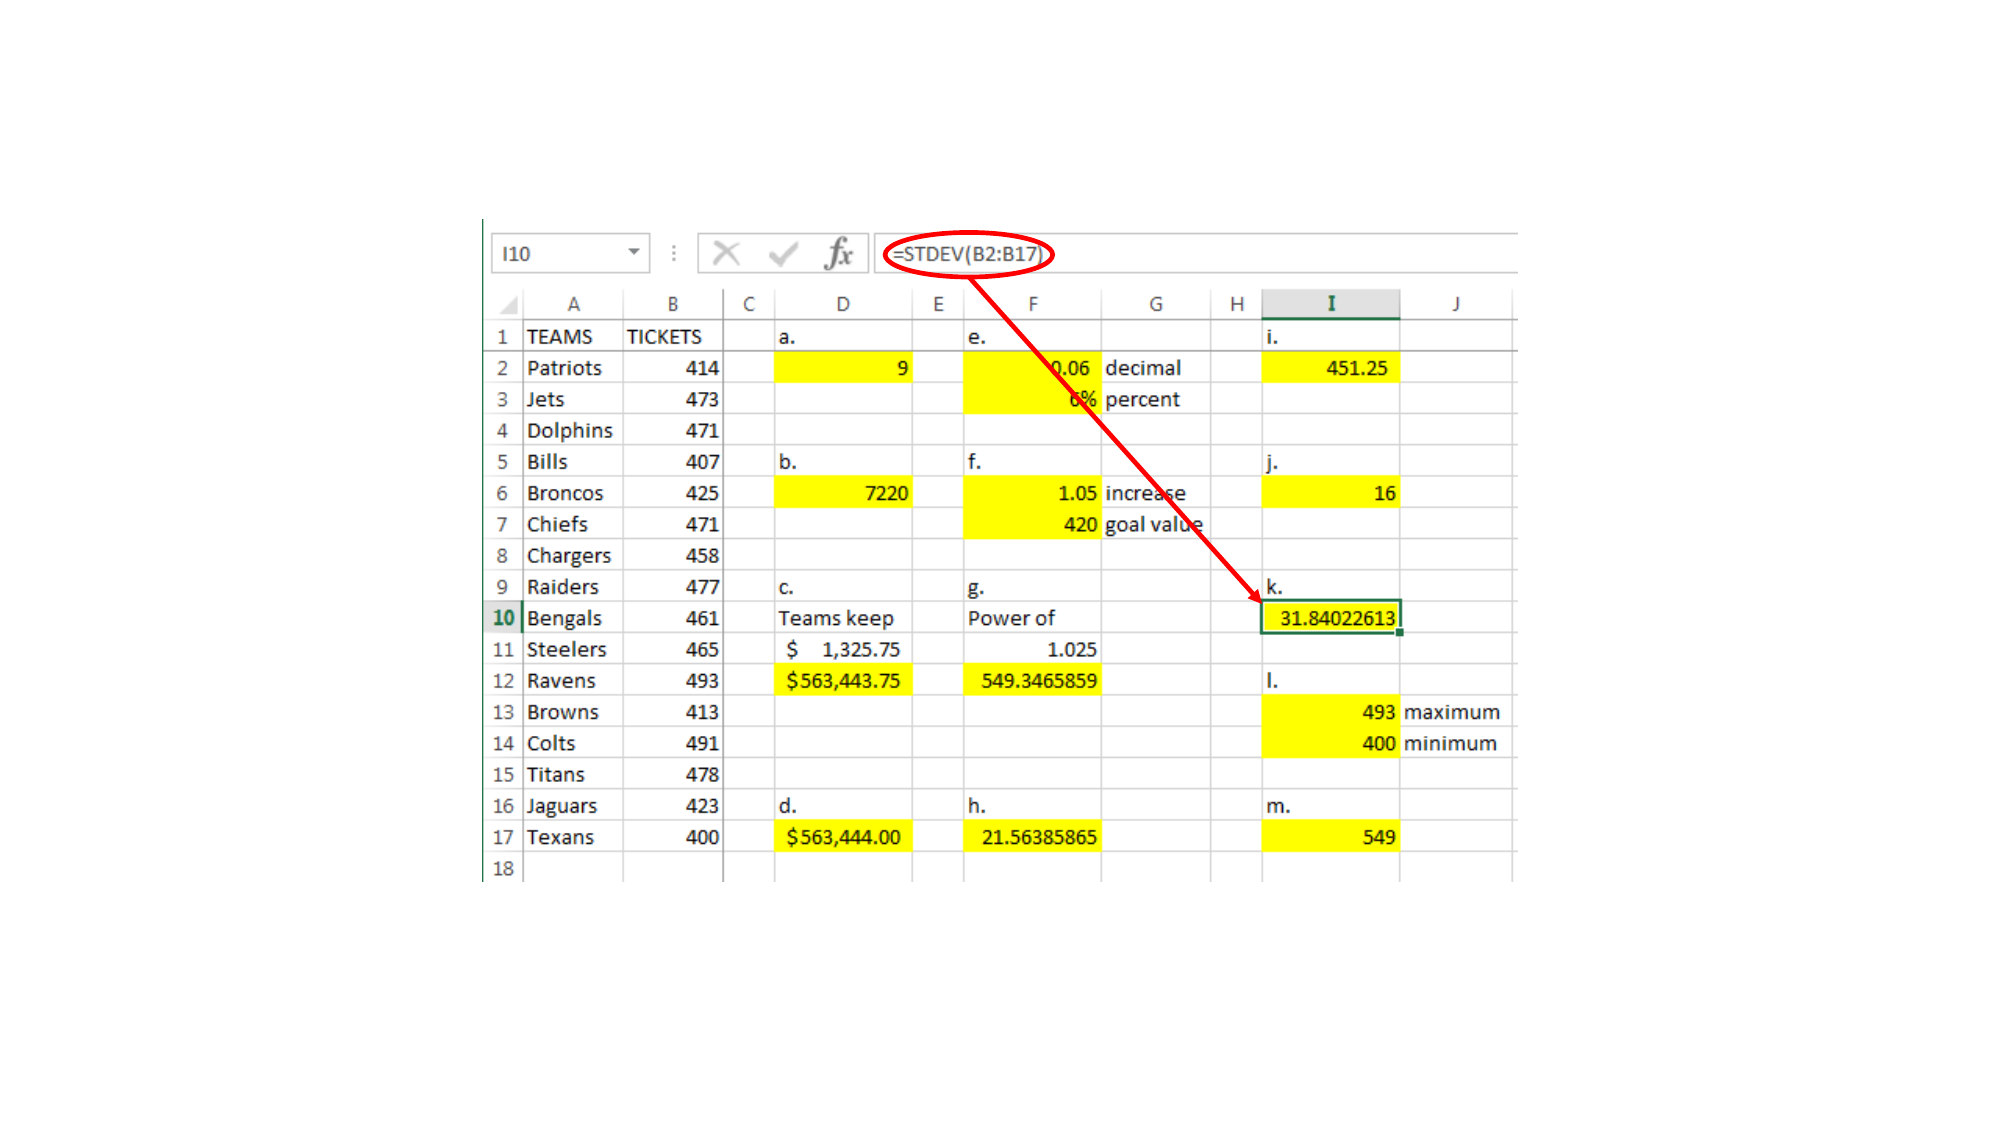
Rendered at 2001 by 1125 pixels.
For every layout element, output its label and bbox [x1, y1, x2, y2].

list [481, 219, 1518, 882]
text_box [968, 276, 1263, 604]
